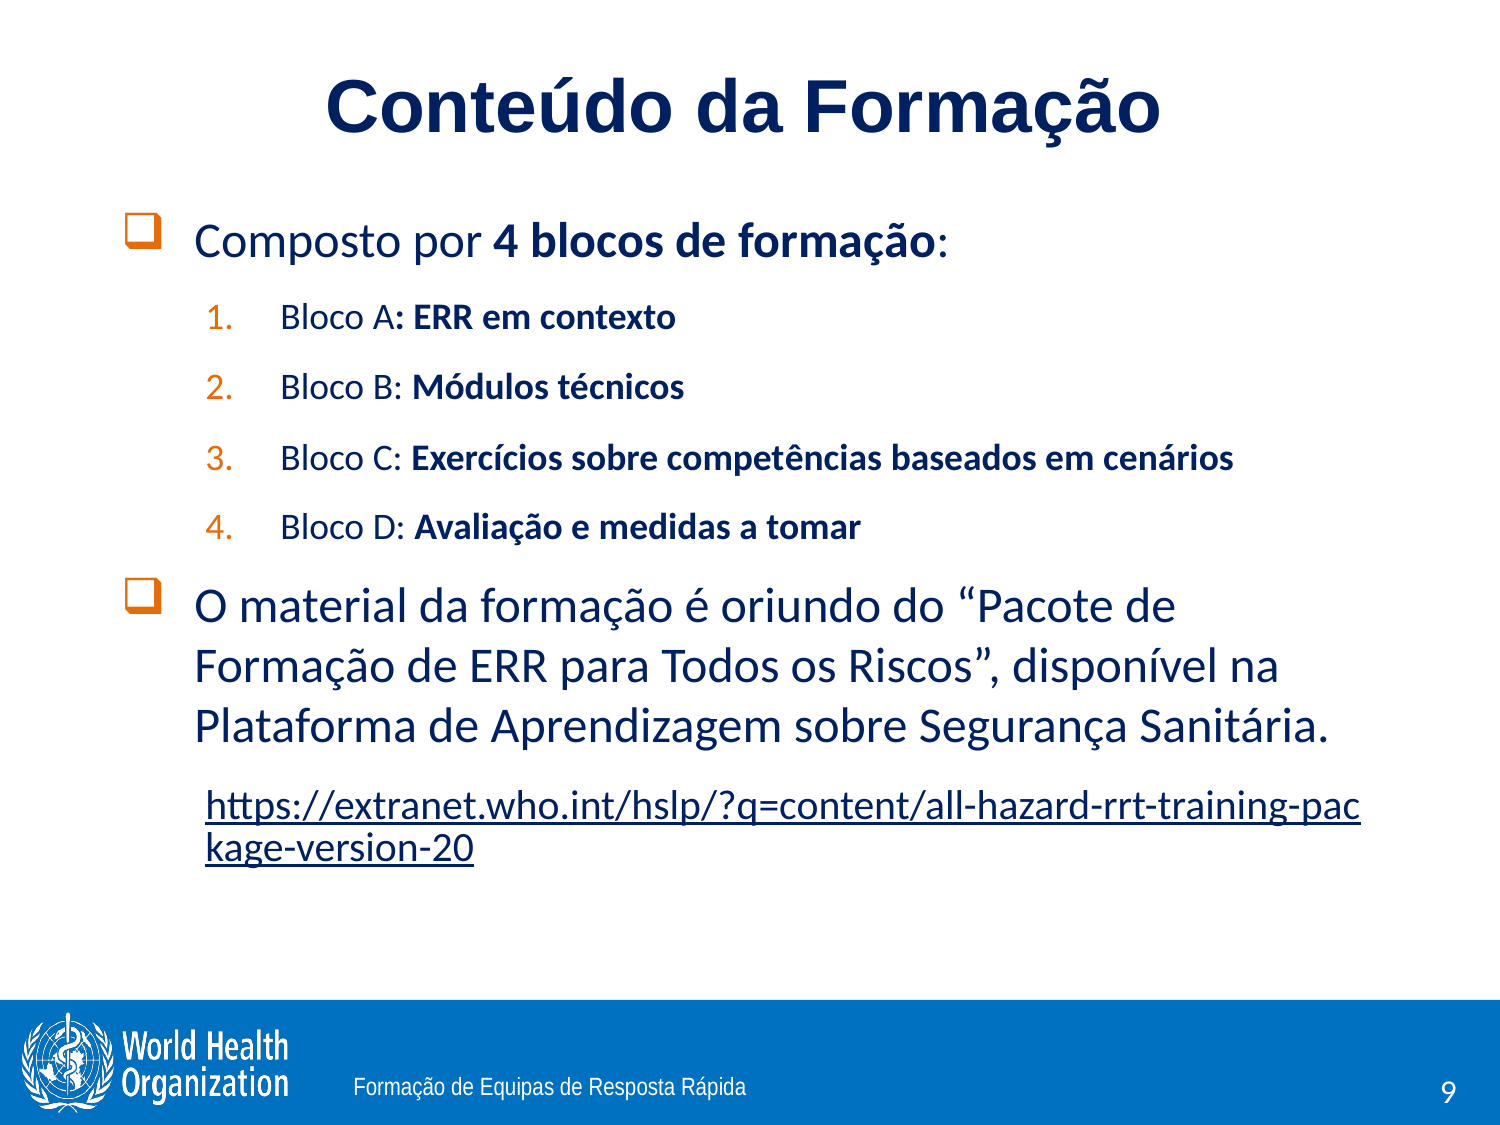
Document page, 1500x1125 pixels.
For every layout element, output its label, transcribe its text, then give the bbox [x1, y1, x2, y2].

title Conteúdo da Formação [87, 24, 1400, 180]
picture [21, 1012, 288, 1113]
text_box Composto por 4 blocos de formação: Bloco A: ERR em contexto Bloco B: Módulos técnicos Bloco C: Exercícios sobre competências baseados em cenários Bloco D: Avaliação e medidas a tomar O material da formação é oriundo do “Pacote de Formação de ERR para Todos os Riscos”, disponível na Plataforma de Aprendizagem sobre Segurança Sanitária. https://extranet.who.int/hslp/?q=content/all-hazard-rrt-training-package-version-20 [106, 199, 1382, 885]
